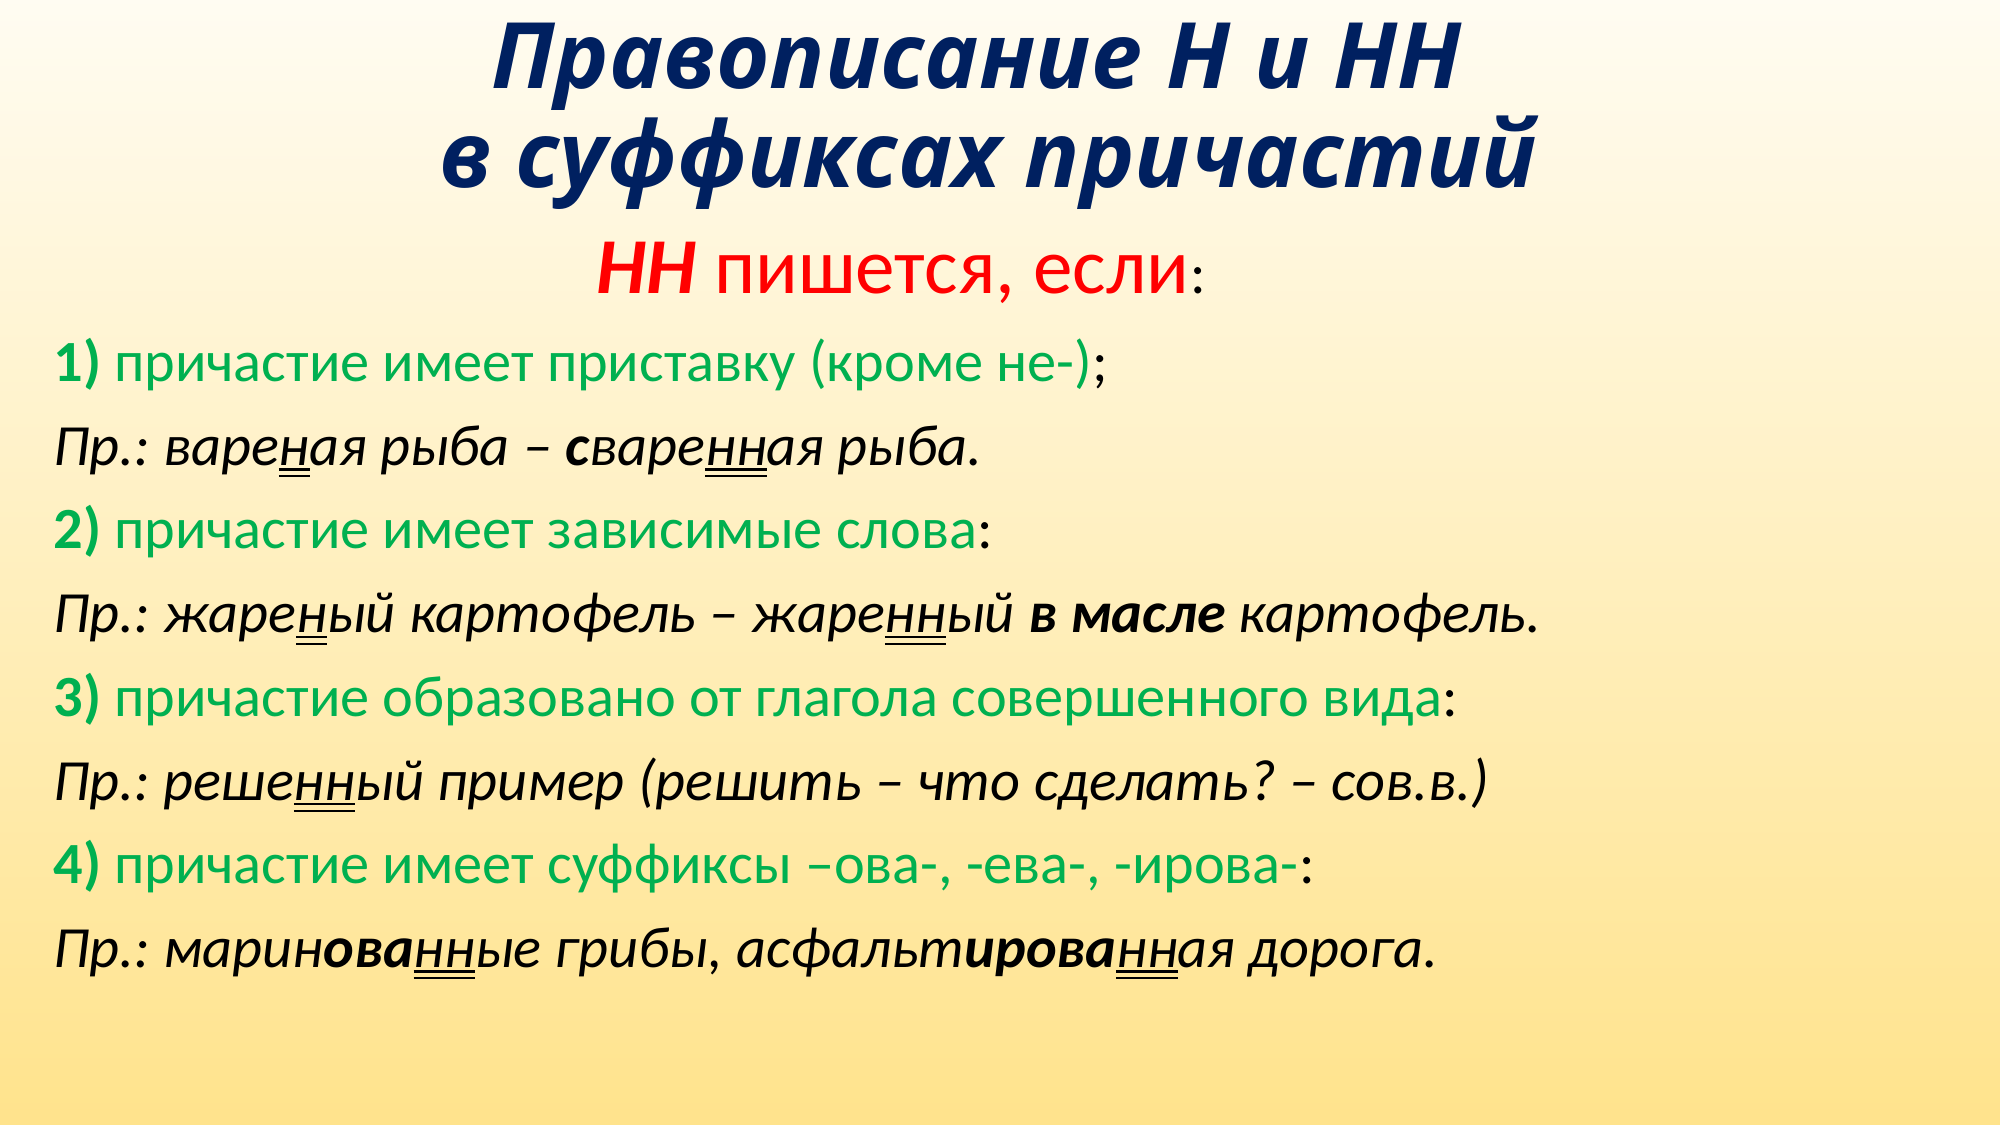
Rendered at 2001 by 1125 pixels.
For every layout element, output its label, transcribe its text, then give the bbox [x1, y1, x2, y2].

list НН пишется, если: 1) причастие имеет приставку (кроме не-); Пр.: вареная рыба – сваренная рыба. 2) причастие имеет зависимые слова: Пр.: жареный картофель – жаренный в масле картофель. 3) причастие образовано от глагола совершенного вида: Пр.: решенный пример (решить – что сделать? – сов.в.) 4) причастие имеет суффиксы –ова-, -ева-, -ирова-: Пр.: маринованные грибы, асфальтированная дорога. [38, 217, 1764, 1019]
title Правописание Н и НН в суффиксах причастий [126, 0, 1852, 218]
